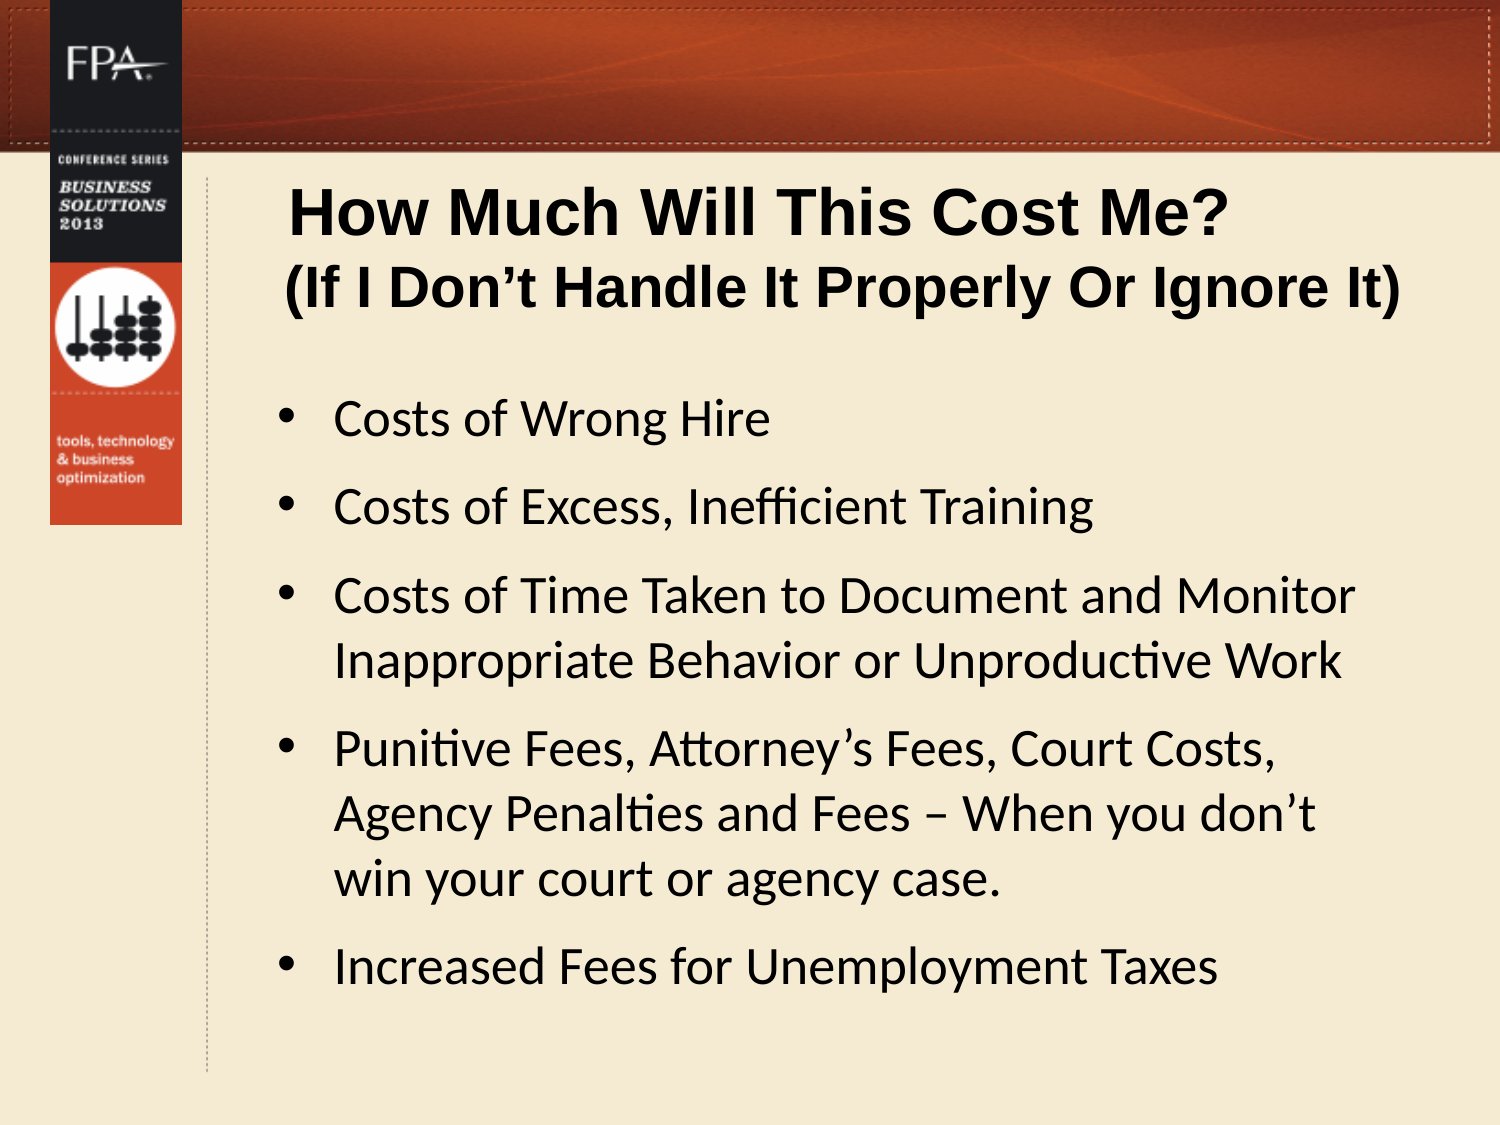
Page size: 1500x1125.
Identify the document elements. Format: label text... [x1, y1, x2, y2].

picture [0, 0, 1500, 1125]
list Costs of Wrong Hire Costs of Excess, Inefficient Training Costs of Time Taken to Document and Monitor Inappropriate Behavior or Unproductive Work Punitive Fees, Attorney’s Fees, Court Costs, Agency Penalties and Fees – When you don’t win your court or agency case. Increased Fees for Unemployment Taxes [262, 375, 1425, 1063]
title How Much Will This Cost Me? (If I Don’t Handle It Properly Or Ignore It) [262, 162, 1426, 326]
